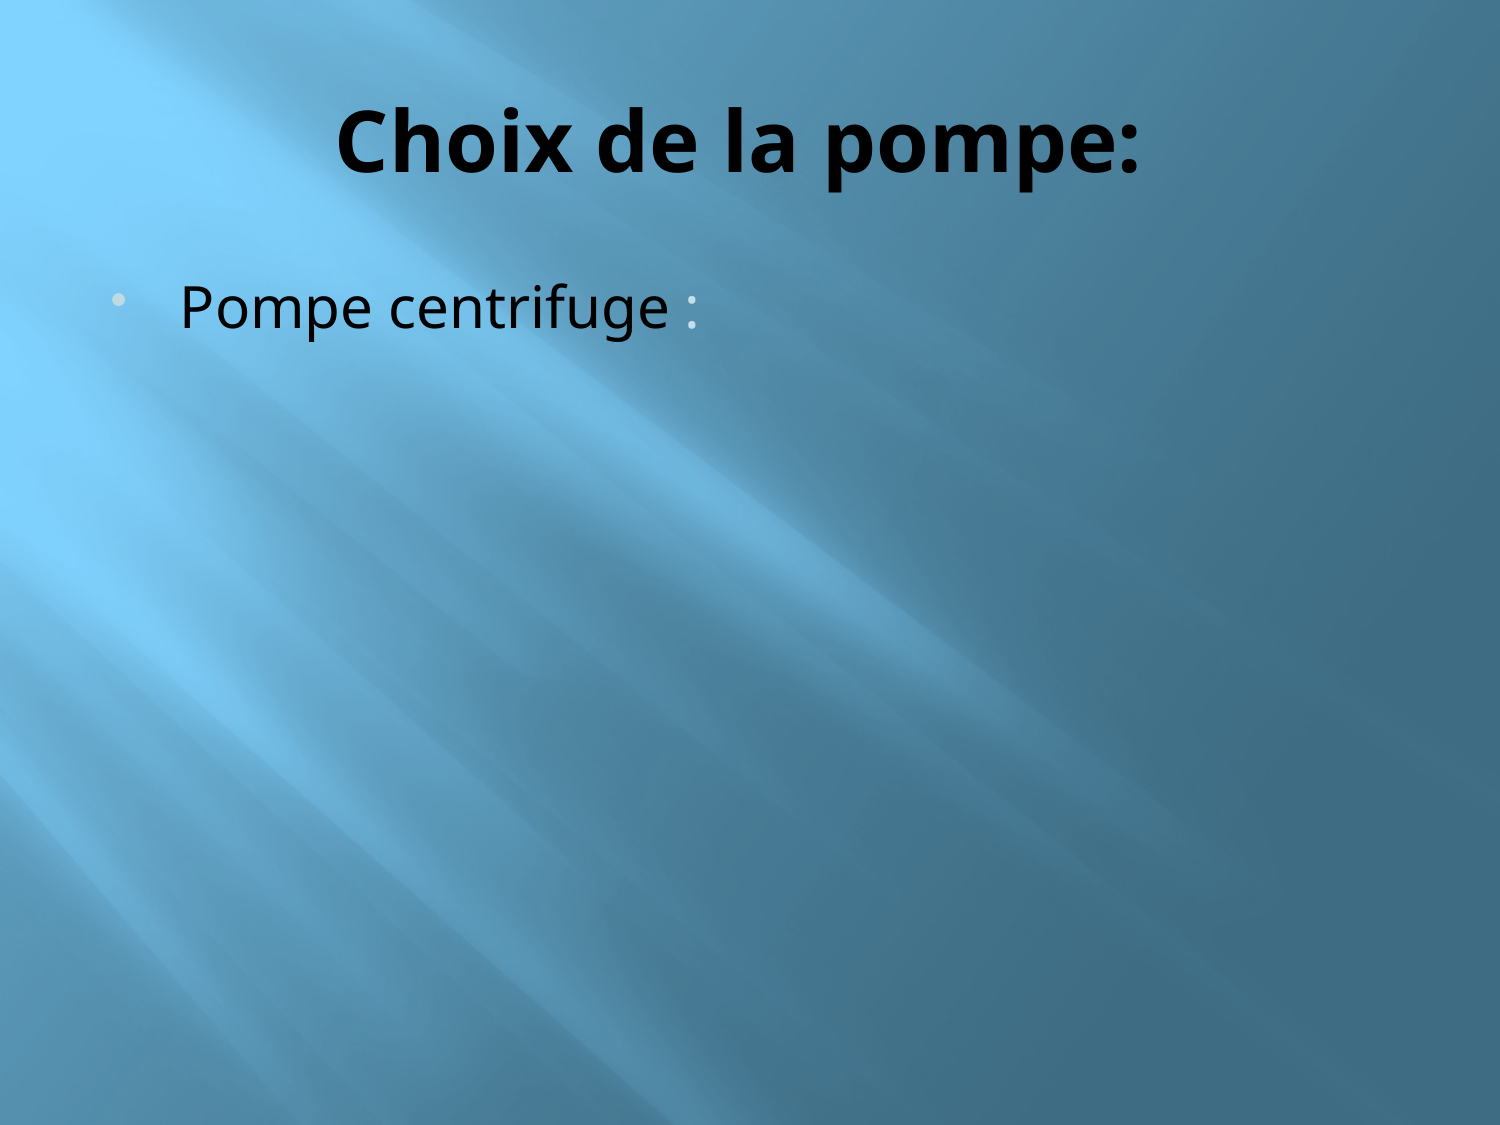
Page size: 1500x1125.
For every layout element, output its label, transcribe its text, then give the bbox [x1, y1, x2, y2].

list Pompe centrifuge : [75, 262, 1425, 364]
title Choix de la pompe: [75, 45, 1425, 233]
